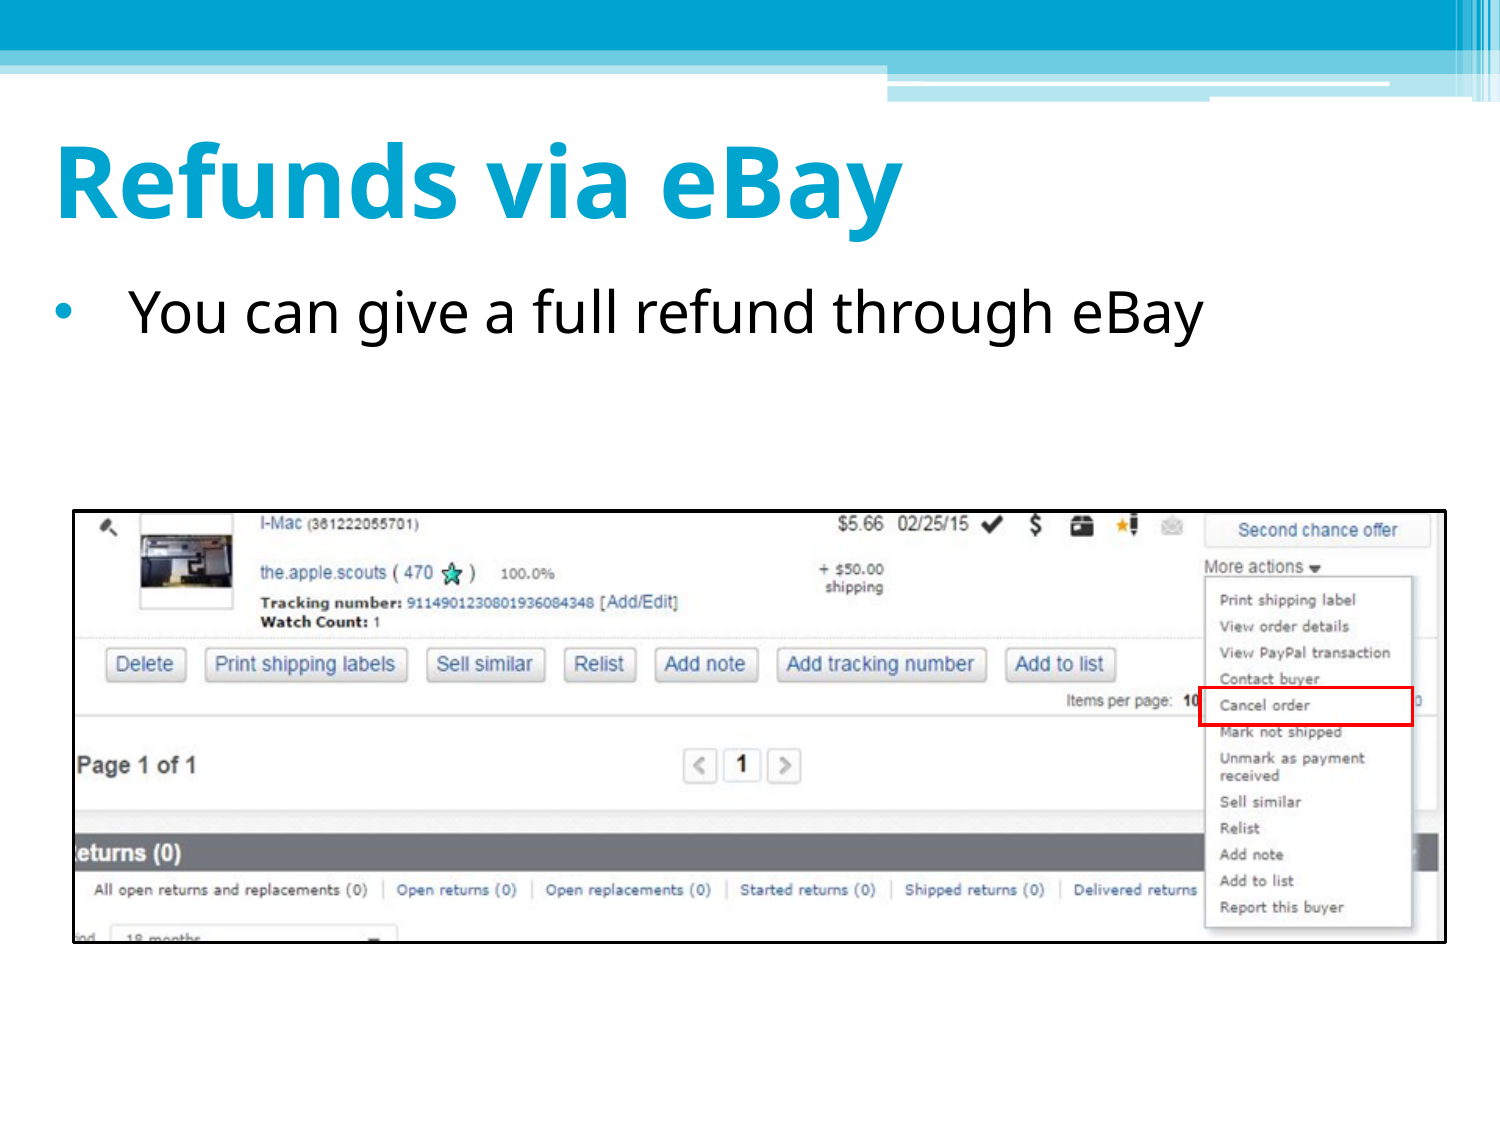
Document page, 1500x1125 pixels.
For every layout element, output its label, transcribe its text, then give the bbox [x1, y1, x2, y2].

title Refunds via eBay [37, 87, 1500, 269]
list You can give a full refund through eBay [38, 269, 1500, 1124]
picture [74, 512, 1444, 941]
